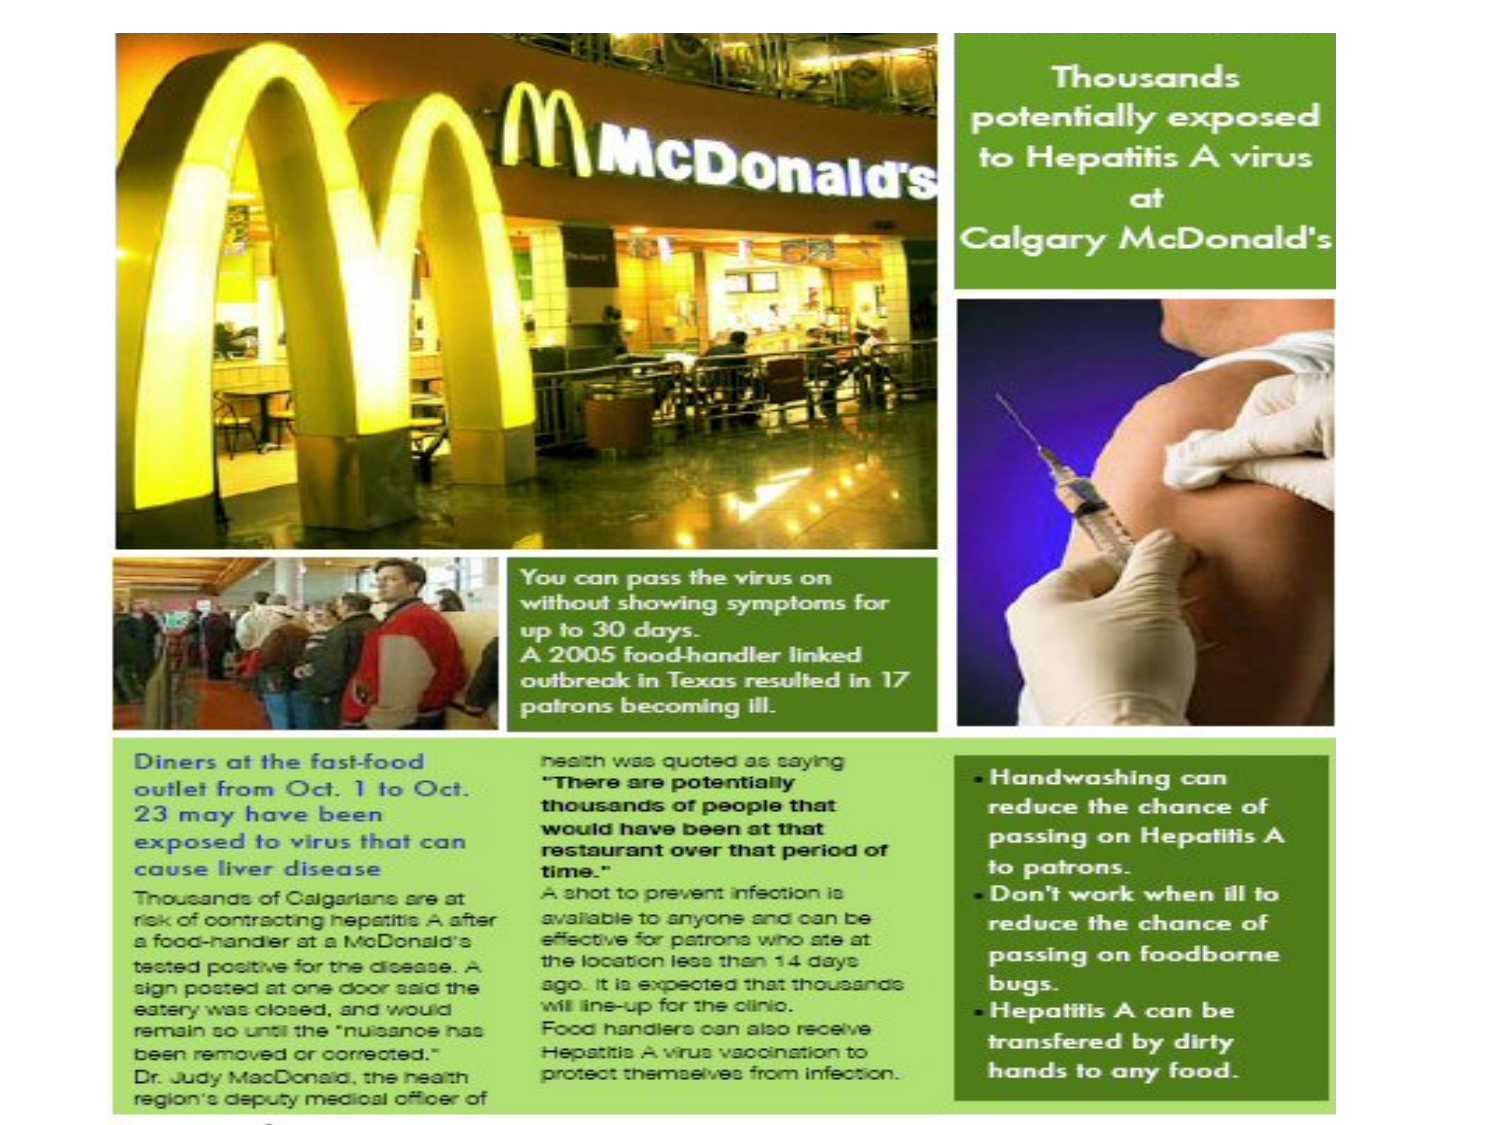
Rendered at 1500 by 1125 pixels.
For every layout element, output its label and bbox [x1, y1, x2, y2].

list [105, 33, 1337, 1125]
